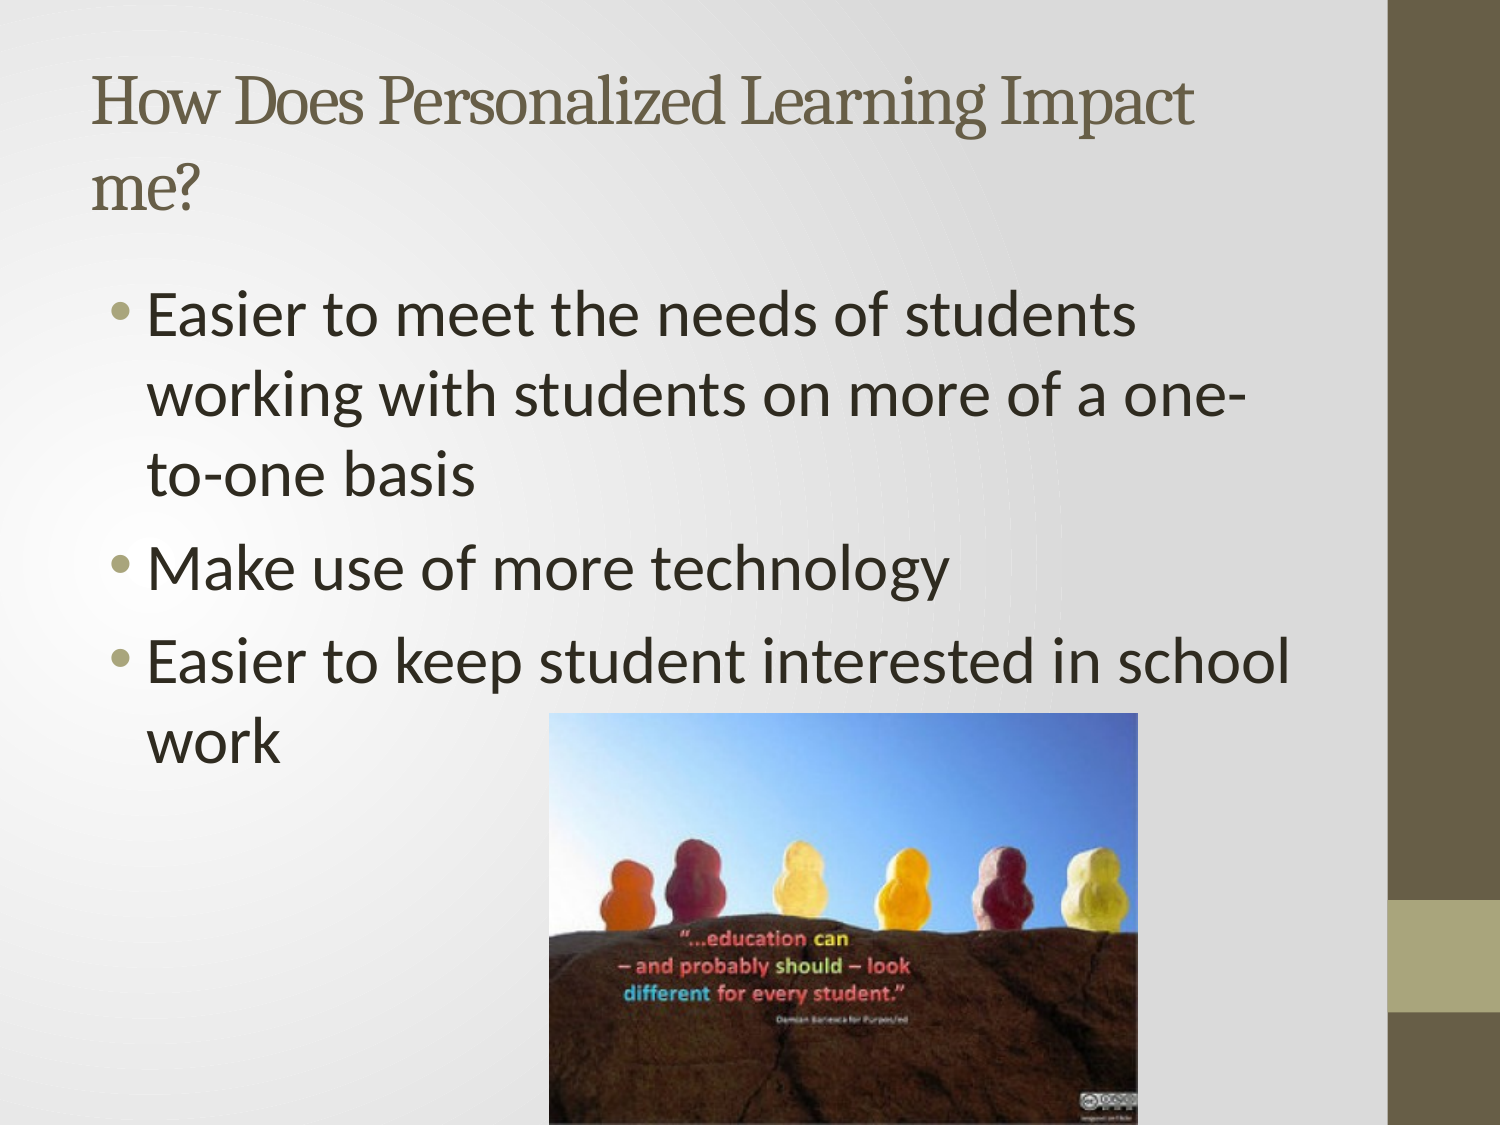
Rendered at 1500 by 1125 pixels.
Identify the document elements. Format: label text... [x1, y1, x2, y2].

picture [549, 713, 1138, 1125]
list Easier to meet the needs of students working with students on more of a one-to-one basis Make use of more technology Easier to keep student interested in school work [75, 262, 1325, 1050]
title How Does Personalized Learning Impact me? [75, 45, 1325, 233]
